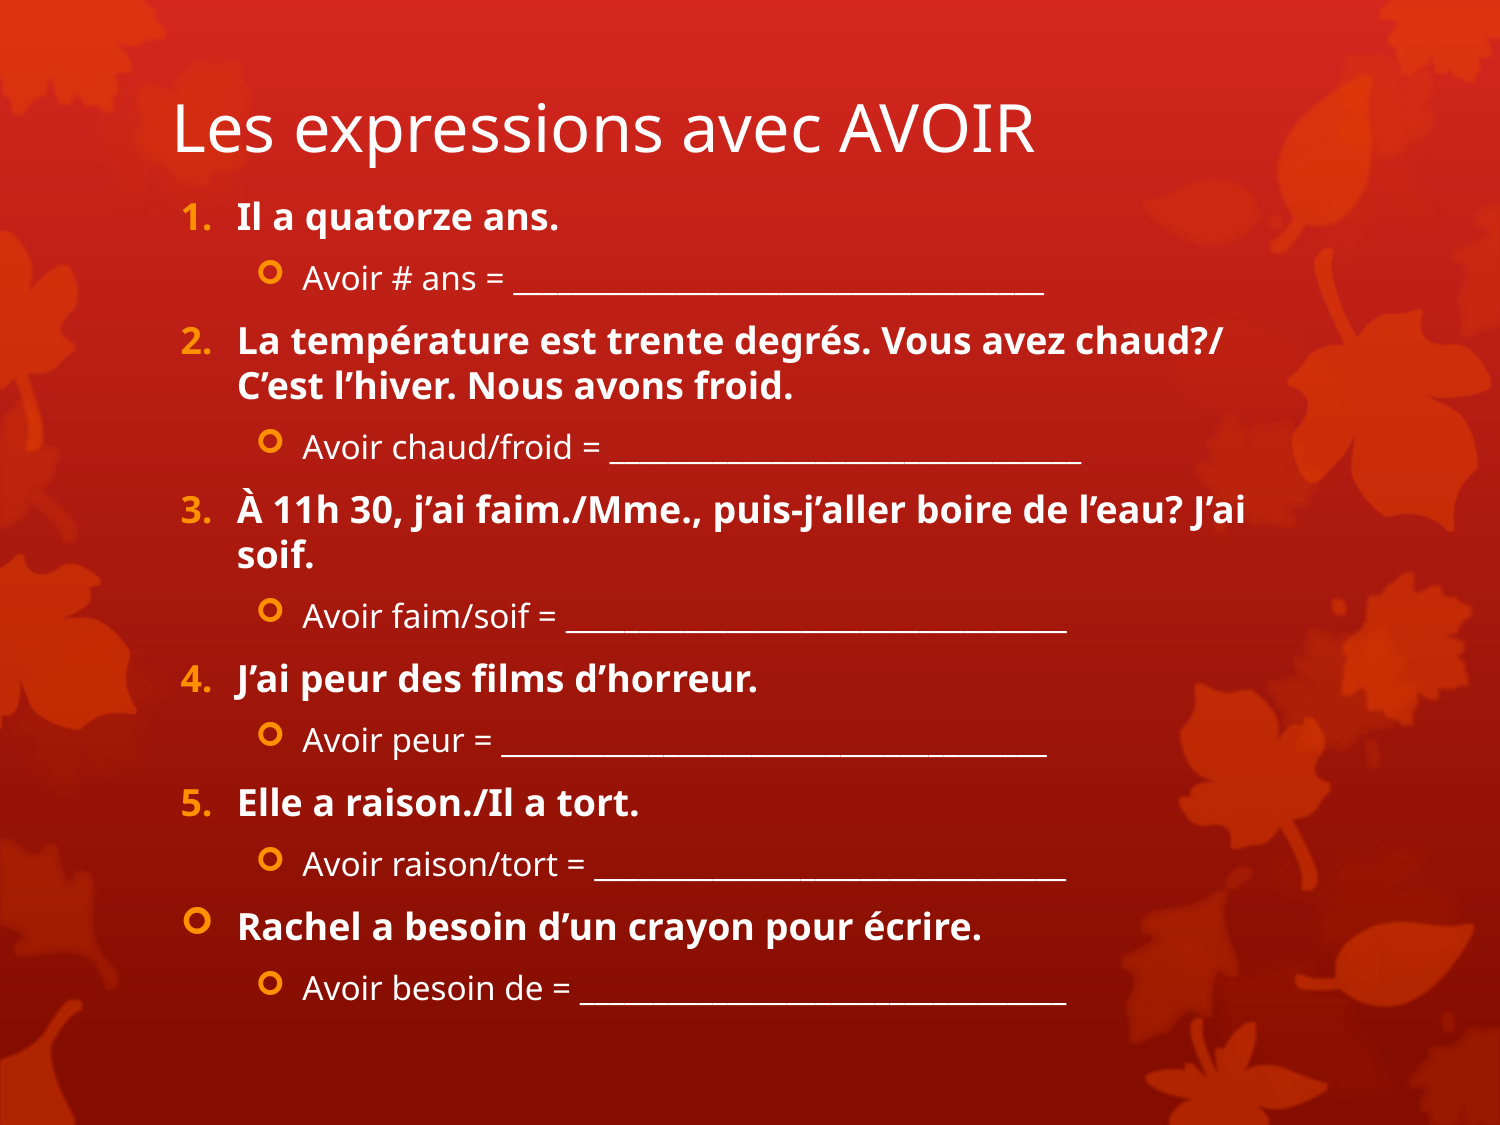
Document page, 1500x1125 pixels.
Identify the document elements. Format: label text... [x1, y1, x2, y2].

list Il a quatorze ans. Avoir # ans = ____________________________________ La température est trente degrés. Vous avez chaud?/ C’est l’hiver. Nous avons froid. Avoir chaud/froid = ________________________________ À 11h 30, j’ai faim./Mme., puis-j’aller boire de l’eau? J’ai soif. Avoir faim/soif = __________________________________ J’ai peur des films d’horreur. Avoir peur = _____________________________________ Elle a raison./Il a tort. Avoir raison/tort = ________________________________ Rachel a besoin d’un crayon pour écrire. Avoir besoin de = _________________________________ [165, 174, 1335, 1025]
title Les expressions avec AVOIR [156, 50, 1325, 202]
